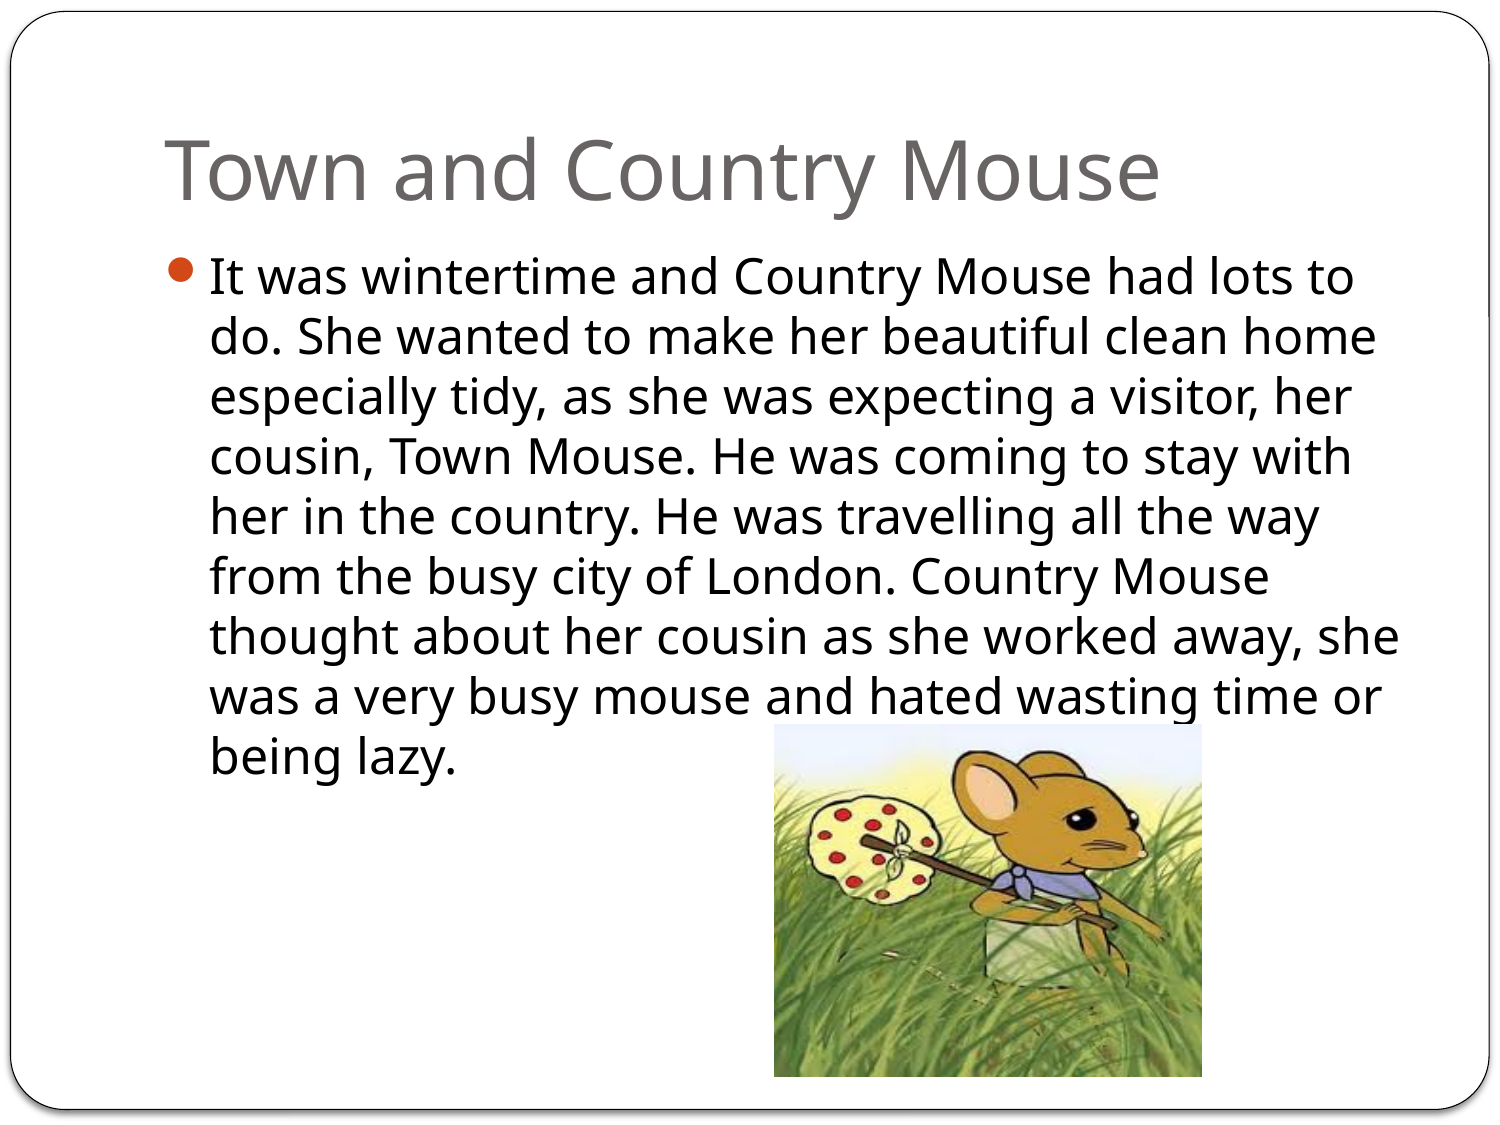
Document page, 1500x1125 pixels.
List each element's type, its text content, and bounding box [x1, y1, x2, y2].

list It was wintertime and Country Mouse had lots to do. She wanted to make her beautiful clean home especially tidy, as she was expecting a visitor, her cousin, Town Mouse. He was coming to stay with her in the country. He was travelling all the way from the busy city of London. Country Mouse thought about her cousin as she worked away, she was a very busy mouse and hated wasting time or being lazy. [150, 237, 1425, 988]
picture [774, 724, 1202, 1077]
title Town and Country Mouse [150, 45, 1425, 233]
